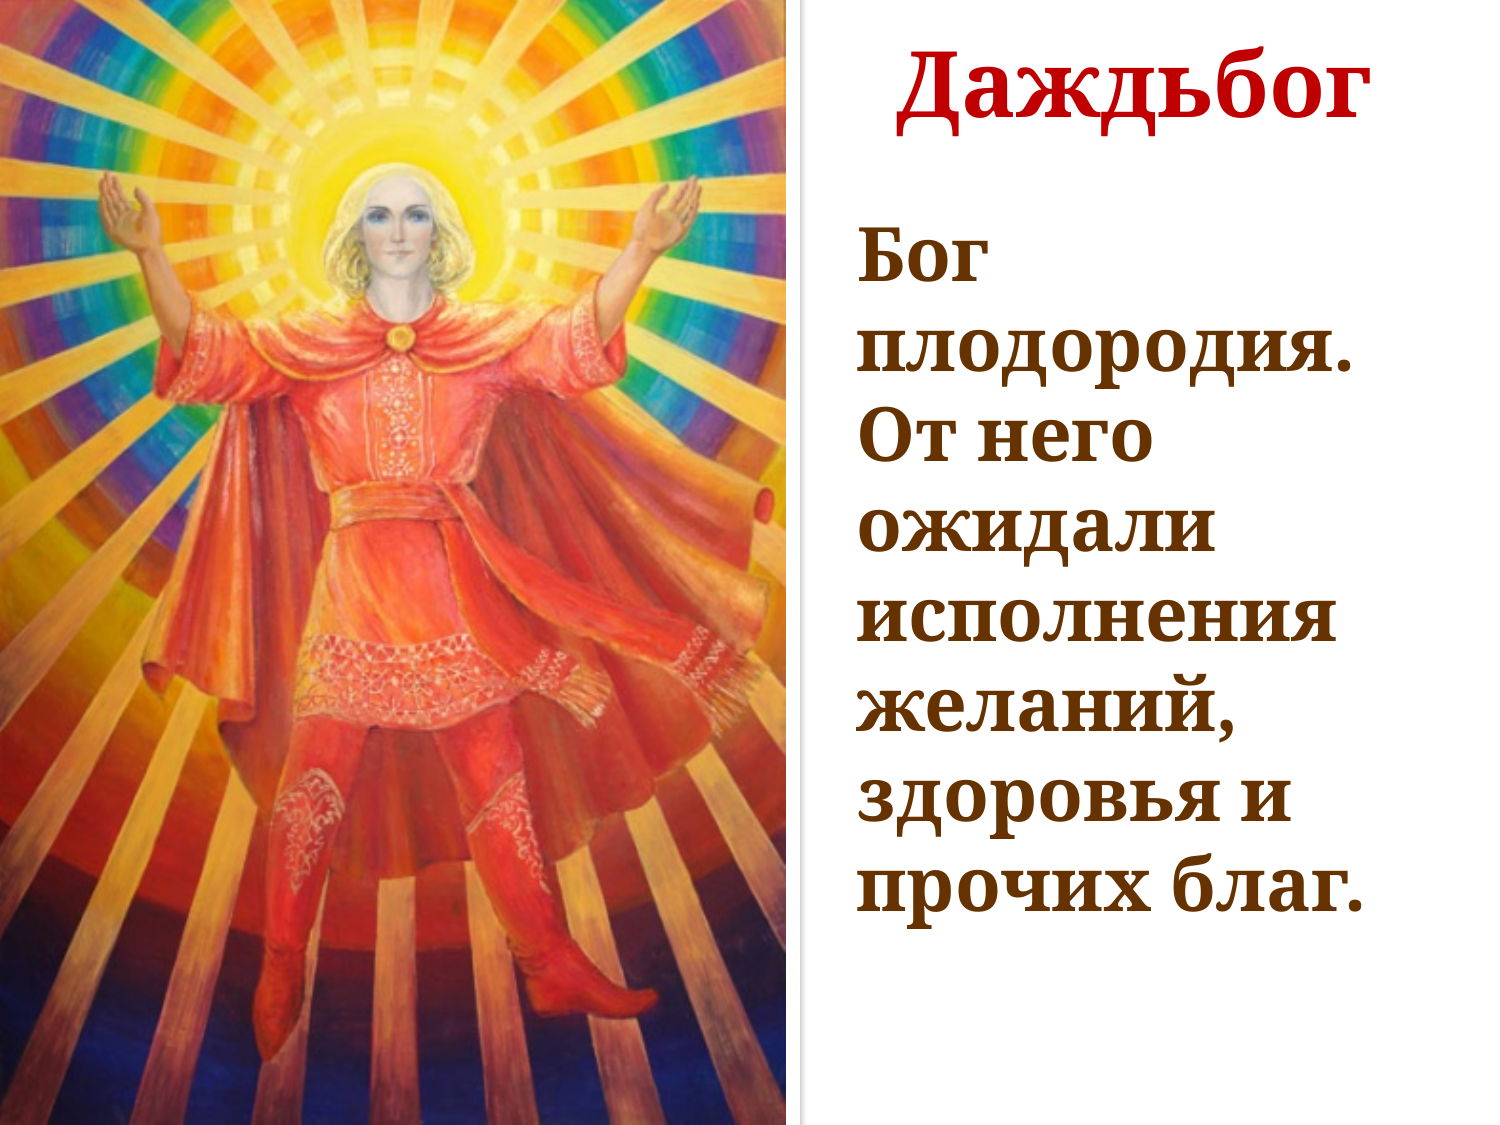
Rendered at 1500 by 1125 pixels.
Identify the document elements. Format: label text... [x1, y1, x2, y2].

picture [0, 0, 786, 1125]
title Даждьбог [843, 81, 1426, 190]
picture [800, 0, 1500, 1125]
list Бог плодородия. От него ожидали исполнения желаний, здоровья и прочих благ. [806, 198, 1461, 1008]
